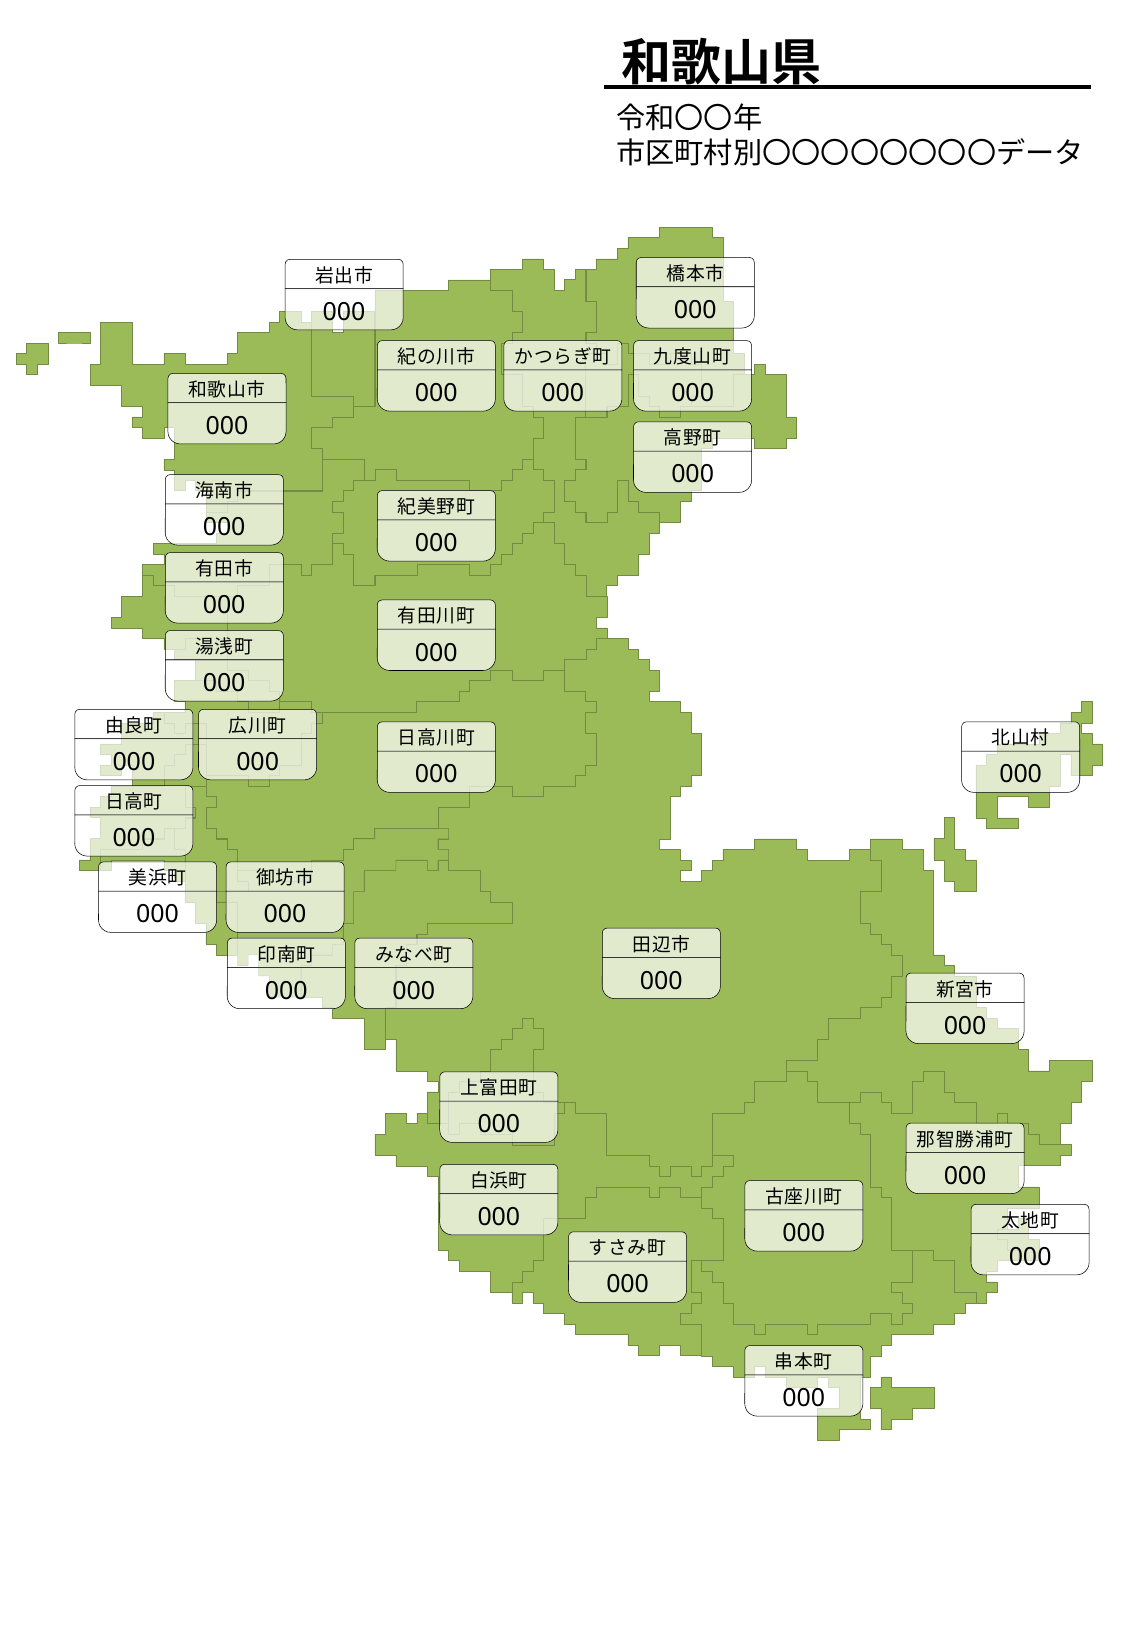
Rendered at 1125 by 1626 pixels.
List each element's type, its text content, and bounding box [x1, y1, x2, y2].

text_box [165, 474, 284, 546]
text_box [439, 1164, 559, 1236]
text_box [377, 490, 496, 562]
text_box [354, 937, 474, 1009]
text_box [284, 259, 404, 331]
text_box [167, 373, 287, 445]
text_box 和歌山県 [606, 22, 837, 85]
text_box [905, 972, 1025, 1044]
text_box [961, 721, 1080, 793]
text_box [225, 861, 345, 933]
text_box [165, 630, 284, 702]
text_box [744, 1180, 864, 1252]
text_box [98, 861, 217, 933]
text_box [377, 340, 496, 412]
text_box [377, 599, 496, 671]
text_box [15, 226, 1103, 1441]
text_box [905, 1122, 1025, 1194]
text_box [74, 785, 194, 857]
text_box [74, 709, 194, 781]
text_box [165, 552, 284, 624]
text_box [633, 421, 752, 493]
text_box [227, 938, 346, 1009]
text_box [503, 340, 623, 412]
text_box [602, 927, 721, 999]
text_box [568, 1231, 687, 1303]
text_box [439, 1071, 559, 1143]
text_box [633, 340, 752, 412]
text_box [198, 709, 317, 781]
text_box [377, 721, 496, 793]
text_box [744, 1345, 864, 1417]
text_box 令和〇〇年 市区町村別〇〇〇〇〇〇〇〇データ [601, 91, 1100, 177]
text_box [635, 257, 755, 329]
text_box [970, 1204, 1090, 1276]
